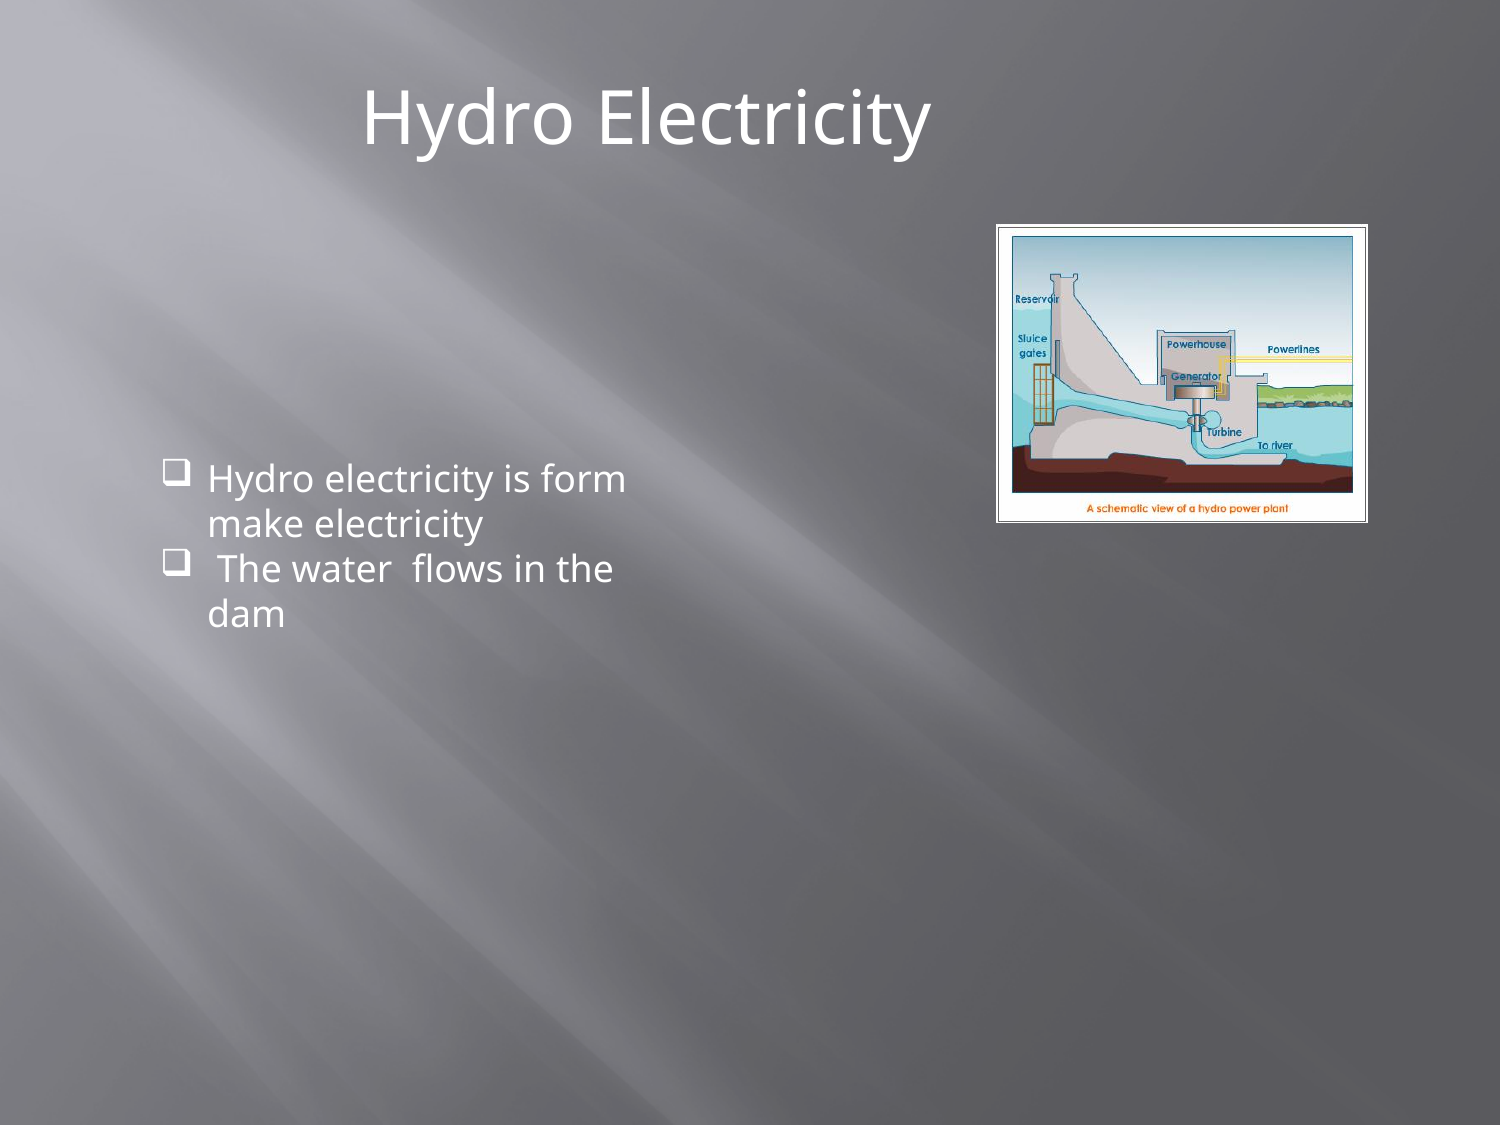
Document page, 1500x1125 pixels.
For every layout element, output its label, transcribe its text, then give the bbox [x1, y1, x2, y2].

text_box Hydro Electricity [346, 62, 1034, 168]
text_box Hydro electricity is form make electricity The water flows in the dam [145, 448, 696, 643]
picture [996, 224, 1368, 523]
